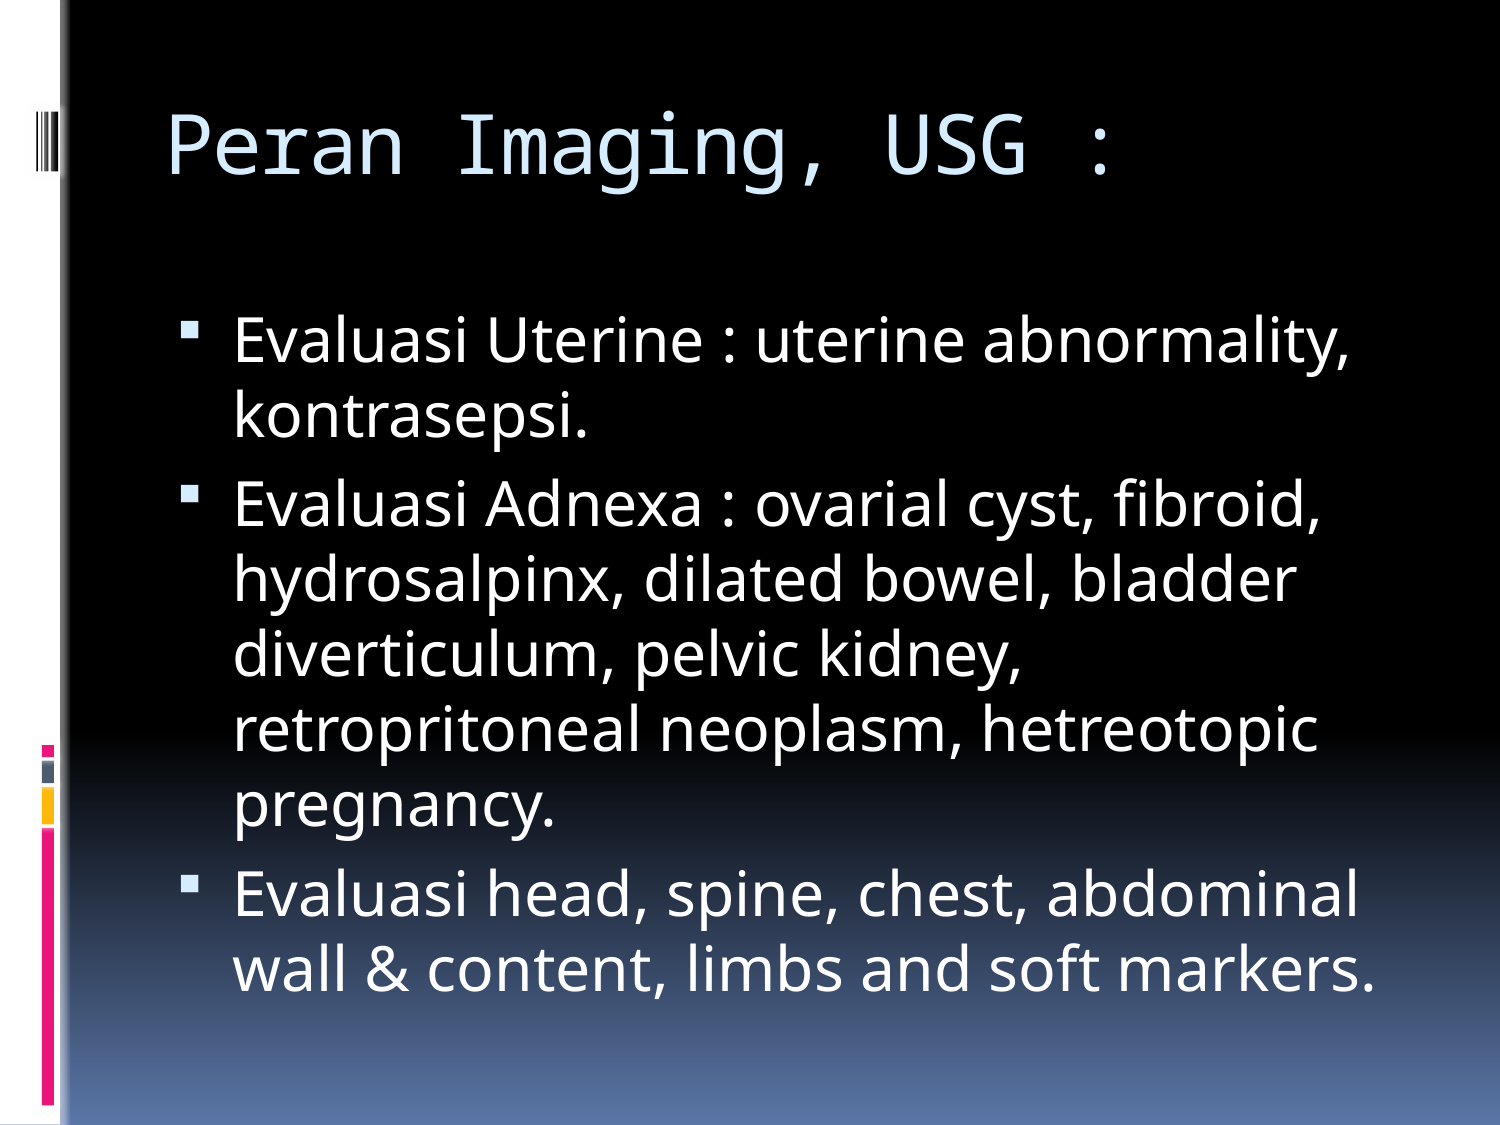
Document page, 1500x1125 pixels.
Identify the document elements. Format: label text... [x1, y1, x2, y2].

title Peran Imaging, USG : [150, 83, 1425, 234]
list Evaluasi Uterine : uterine abnormality, kontrasepsi. Evaluasi Adnexa : ovarial cyst, fibroid, hydrosalpinx, dilated bowel, bladder diverticulum, pelvic kidney, retropritoneal neoplasm, hetreotopic pregnancy. Evaluasi head, spine, chest, abdominal wall & content, limbs and soft markers. [150, 292, 1425, 1043]
